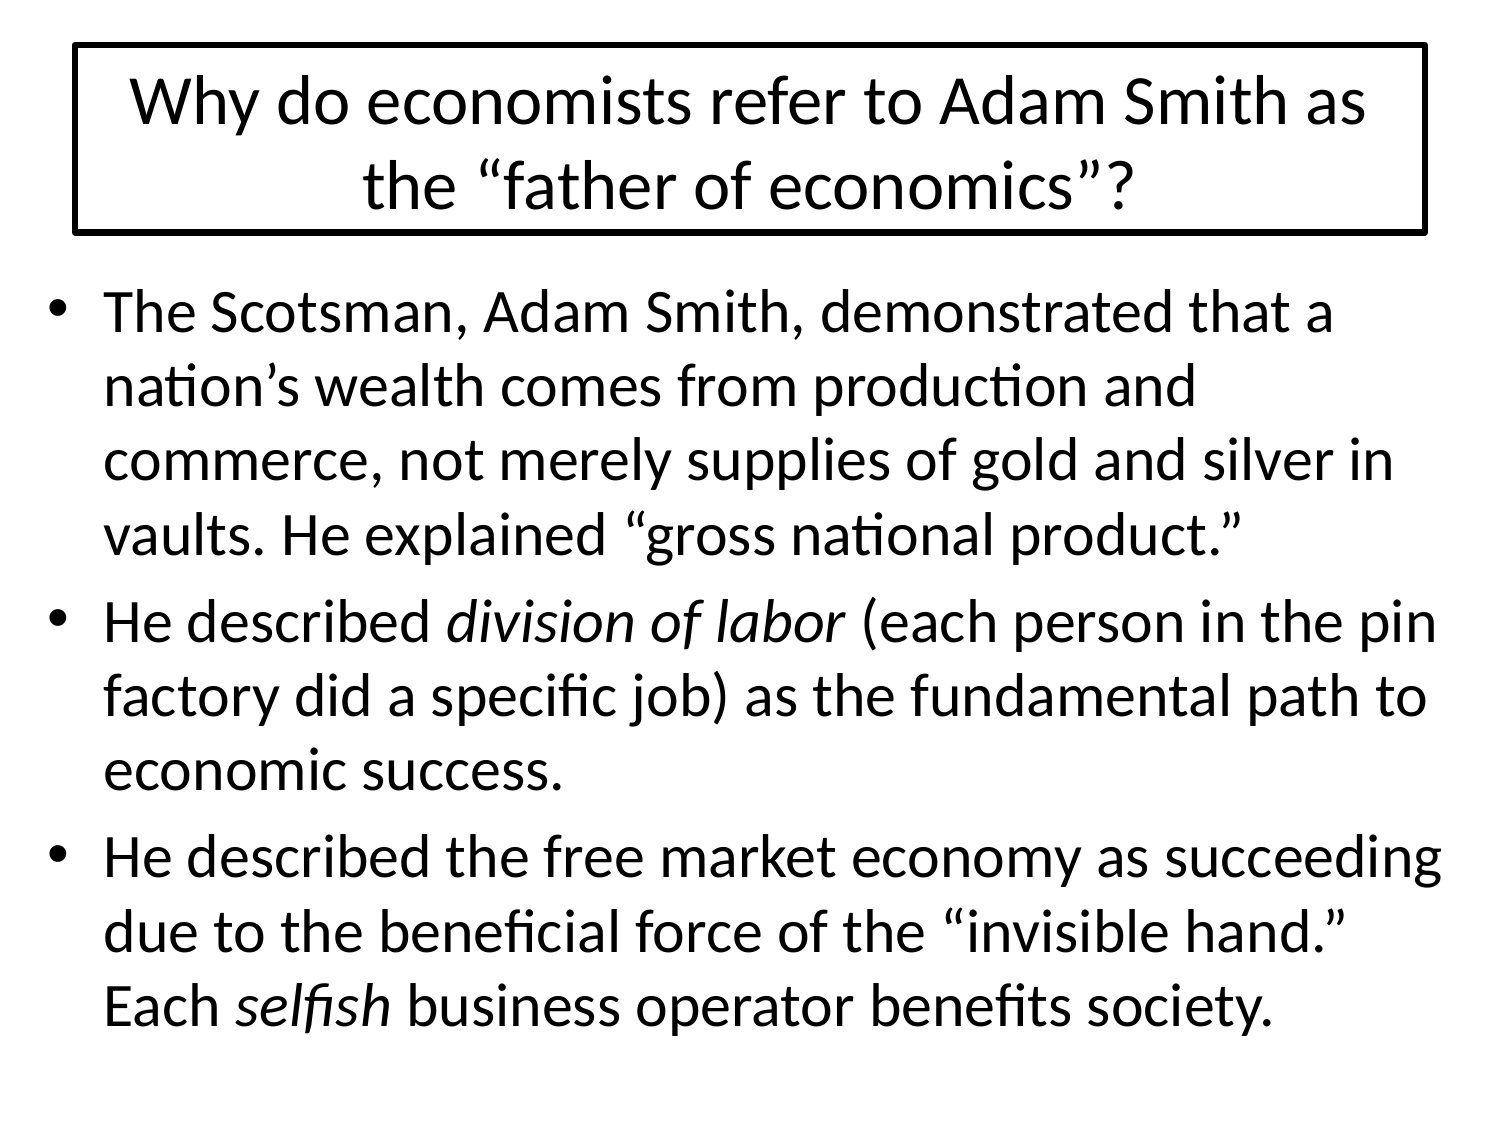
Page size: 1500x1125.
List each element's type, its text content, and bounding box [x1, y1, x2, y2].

list The Scotsman, Adam Smith, demonstrated that a nation’s wealth comes from production and commerce, not merely supplies of gold and silver in vaults. He explained “gross national product.” He described division of labor (each person in the pin factory did a specific job) as the fundamental path to economic success. He described the free market economy as succeeding due to the beneficial force of the “invisible hand.” Each selfish business operator benefits society. [32, 262, 1469, 1055]
title Why do economists refer to Adam Smith as the “father of economics”? [75, 45, 1425, 233]
